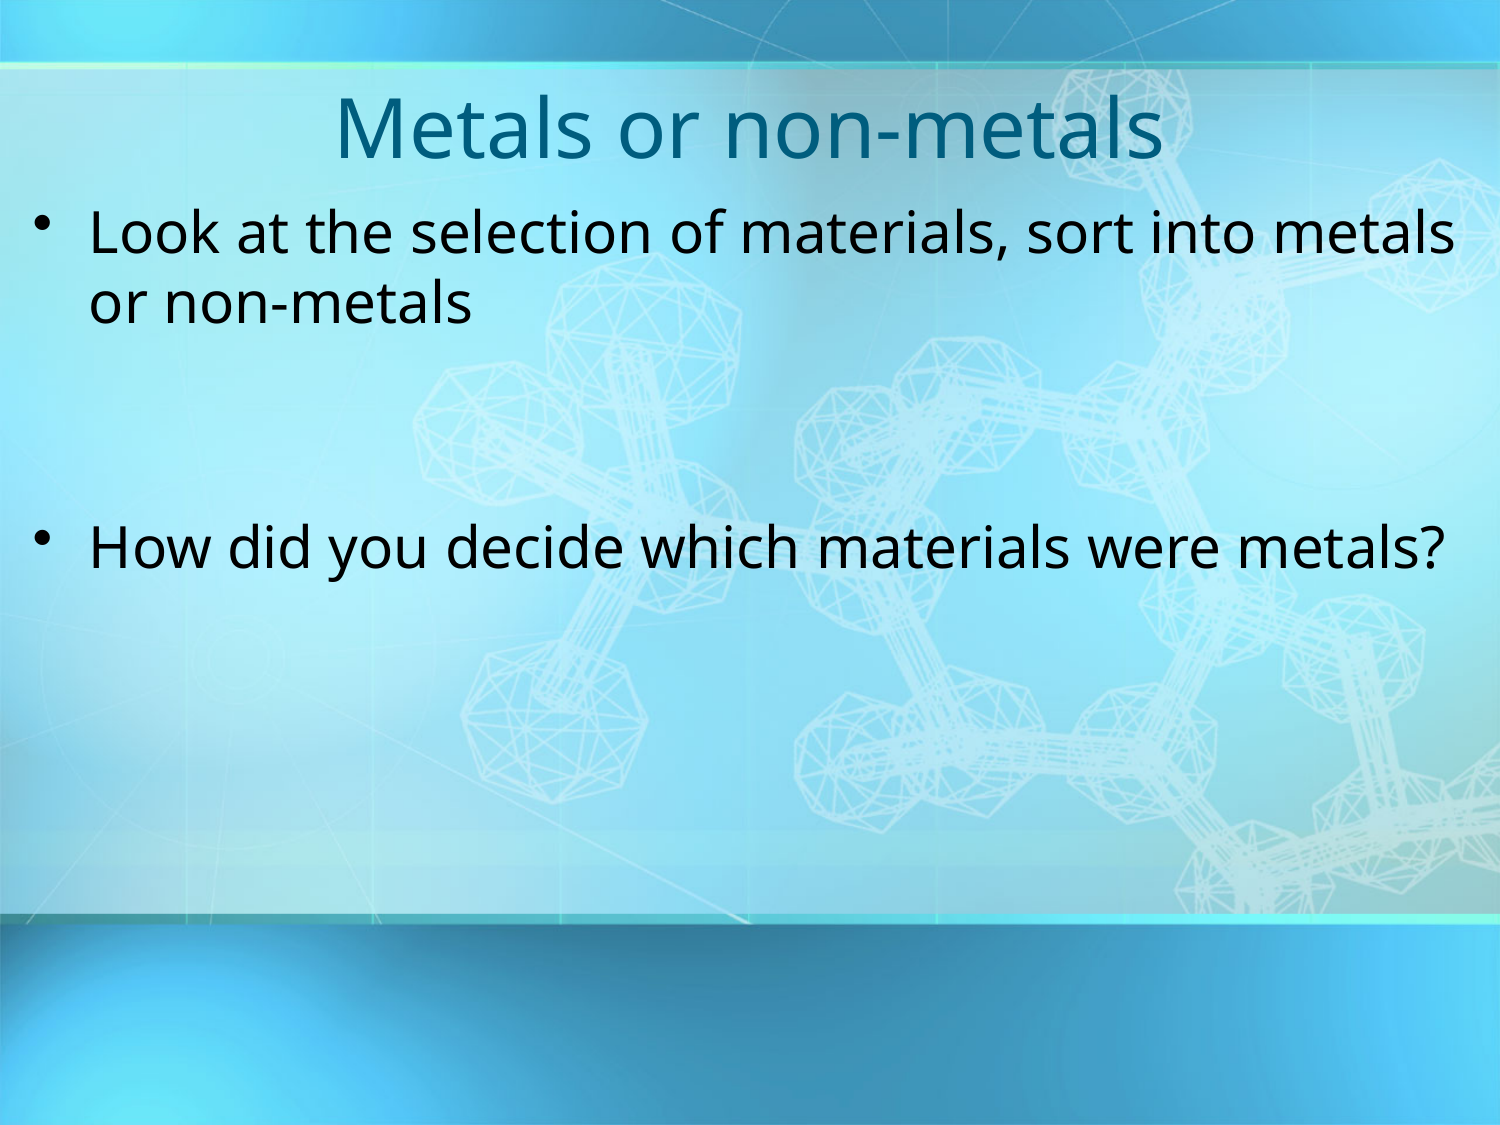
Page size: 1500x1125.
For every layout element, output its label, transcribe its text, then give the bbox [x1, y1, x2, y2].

title Metals or non-metals [17, 75, 1483, 175]
list Look at the selection of materials, sort into metals or non-metals How did you decide which materials were metals? [17, 187, 1483, 900]
picture [0, 0, 1500, 1125]
